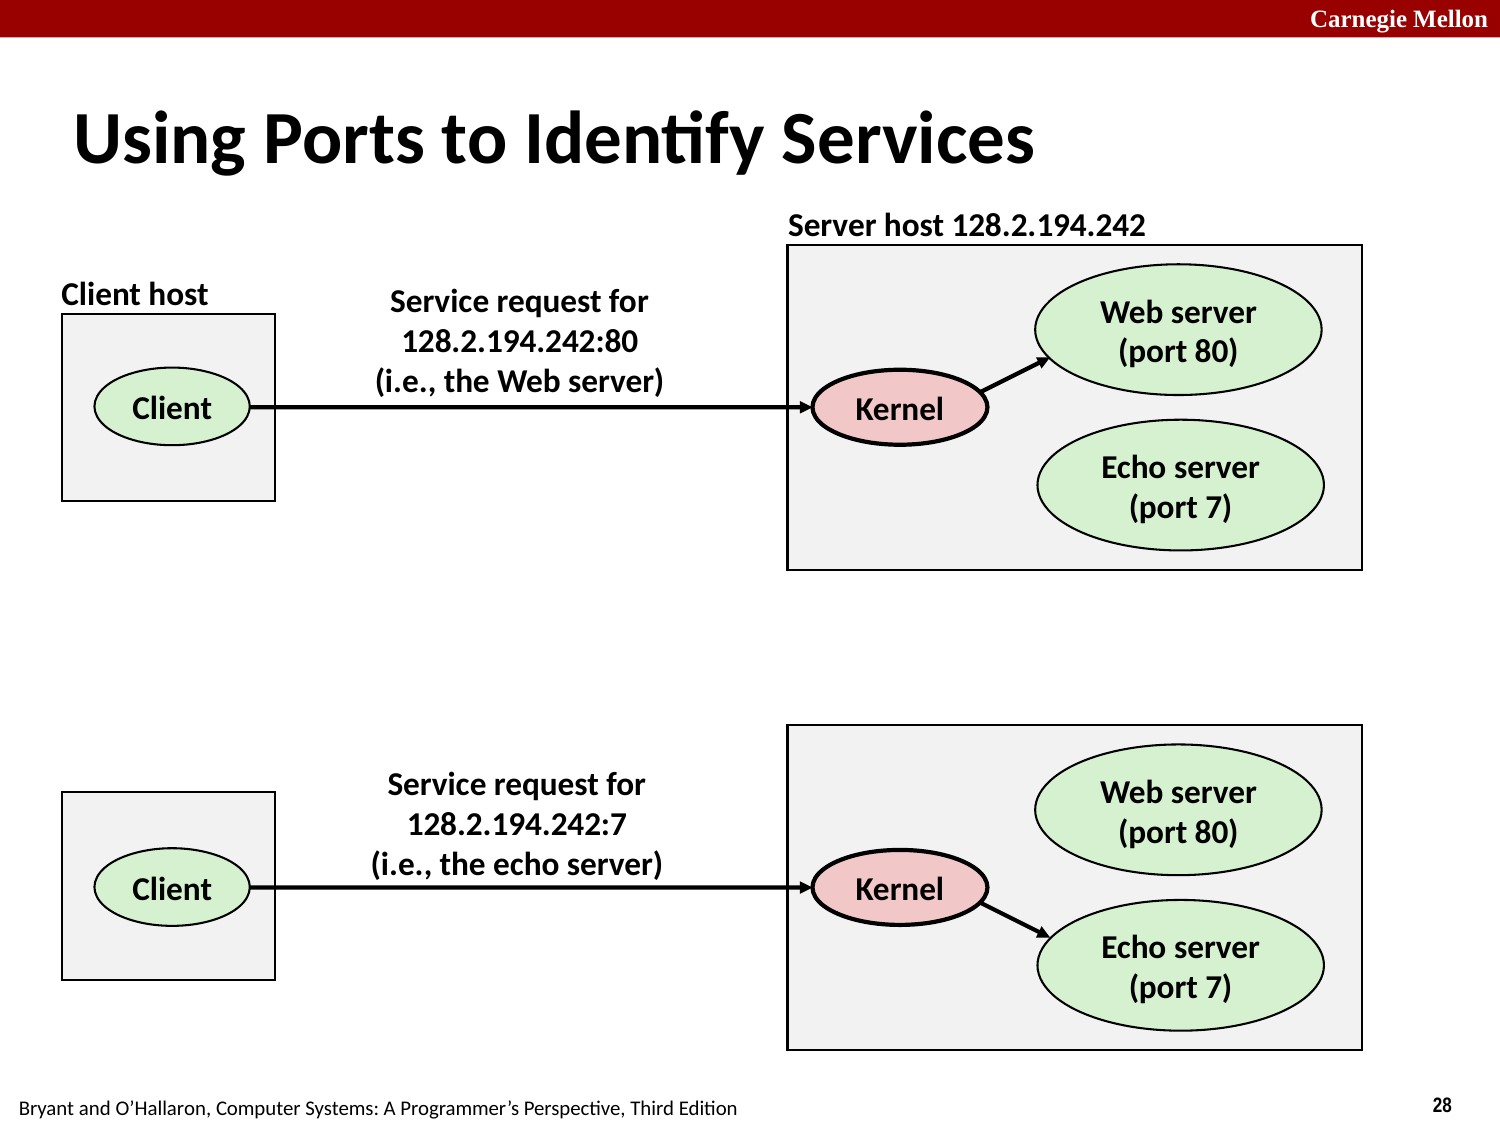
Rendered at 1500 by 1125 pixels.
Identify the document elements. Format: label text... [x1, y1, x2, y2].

text_box Echo server (port 7) [1037, 899, 1324, 1031]
text_box Kernel [812, 849, 988, 925]
text_box [787, 244, 1363, 570]
title Using Ports to Identify Services [58, 71, 1305, 197]
text_box [787, 725, 1363, 1050]
text_box [250, 401, 812, 414]
text_box Server host 128.2.194.242 [773, 195, 1162, 251]
text_box Client [94, 367, 250, 446]
text_box Service request for 128.2.194.242:80 (i.e., the Web server) [302, 271, 738, 407]
text_box [62, 313, 275, 502]
text_box [980, 357, 1051, 392]
text_box Kernel [812, 369, 988, 445]
text_box [62, 792, 275, 980]
text_box Client [94, 848, 250, 926]
text_box [980, 902, 1051, 938]
text_box Service request for 128.2.194.242:7 (i.e., the echo server) [355, 755, 679, 890]
text_box Web server (port 80) [1035, 264, 1322, 396]
text_box Client host [46, 264, 224, 320]
text_box Web server (port 80) [1035, 744, 1322, 876]
text_box [679, 881, 812, 894]
text_box Echo server (port 7) [1037, 419, 1324, 551]
